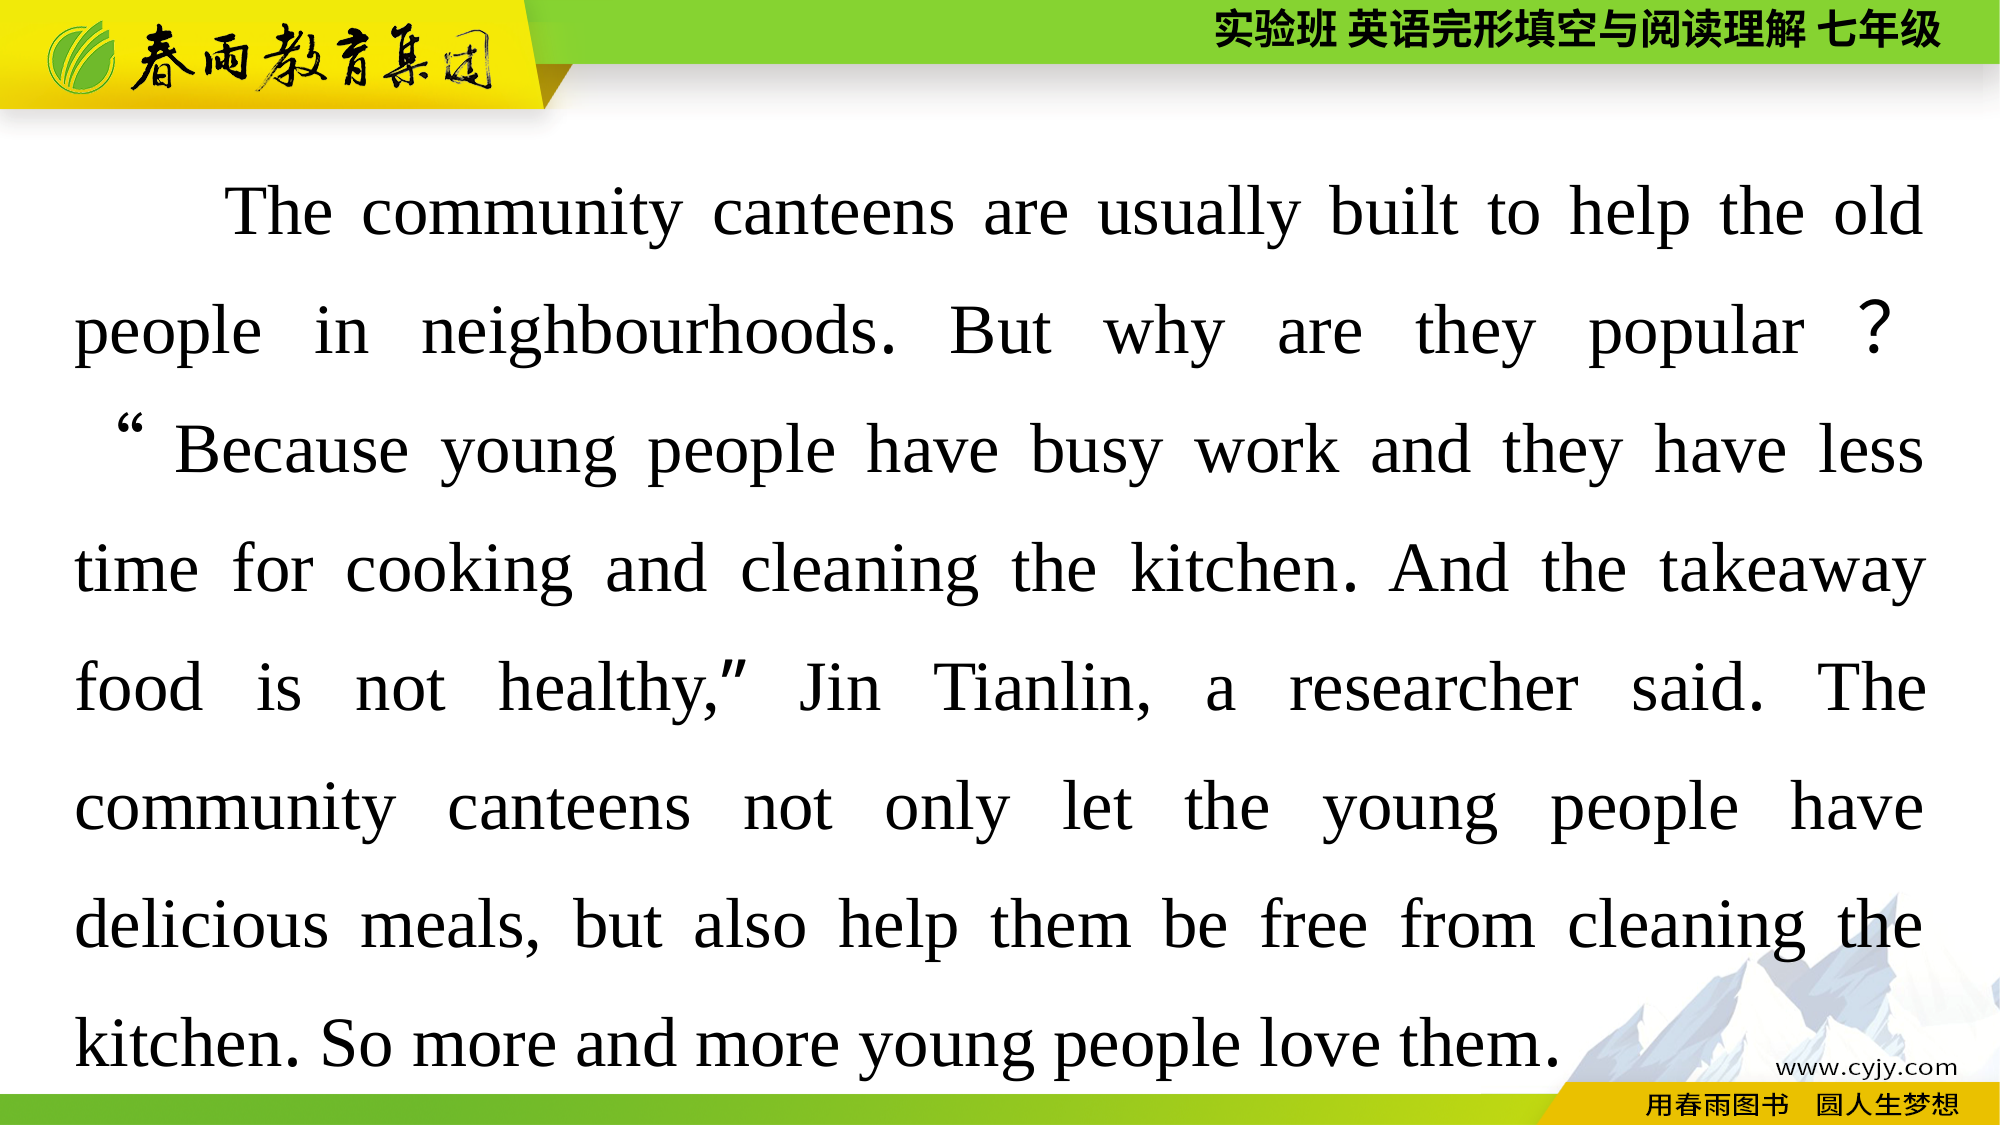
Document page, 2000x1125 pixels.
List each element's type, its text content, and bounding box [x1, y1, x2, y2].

list The community canteens are usually built to help the old people in neighbourhoods. But why are they popular？ “Because young people have busy work and they have less time for cooking and cleaning the kitchen. And the takeaway food is not healthy,” Jin Tianlin, a researcher said. The community canteens not only let the young people have delicious meals, but also help them be free from cleaning the kitchen. So more and more young people love them. [59, 122, 1944, 1085]
picture [0, 0, 2000, 1125]
